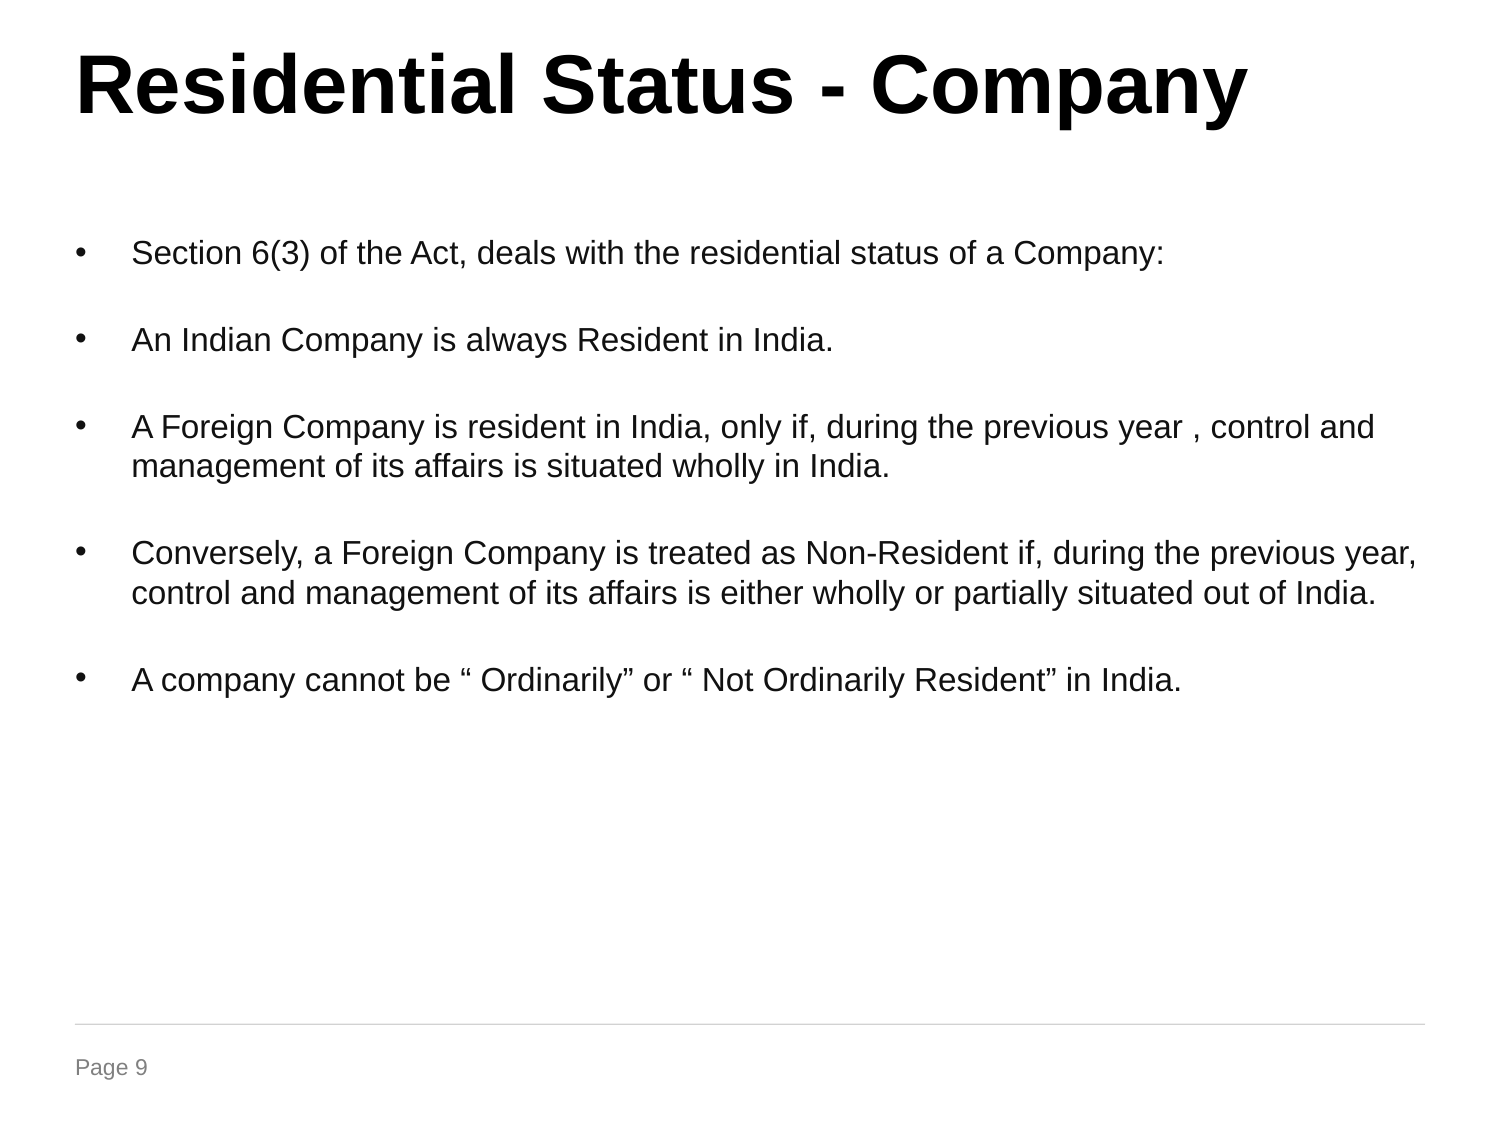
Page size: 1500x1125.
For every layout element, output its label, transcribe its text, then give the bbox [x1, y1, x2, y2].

list Section 6(3) of the Act, deals with the residential status of a Company: An Indian Company is always Resident in India. A Foreign Company is resident in India, only if, during the previous year , control and management of its affairs is situated wholly in India. Conversely, a Foreign Company is treated as Non-Resident if, during the previous year, control and management of its affairs is either wholly or partially situated out of India. A company cannot be “ Ordinarily” or “ Not Ordinarily Resident” in India. [75, 231, 1425, 1003]
title Residential Status - Company [75, 45, 1425, 187]
